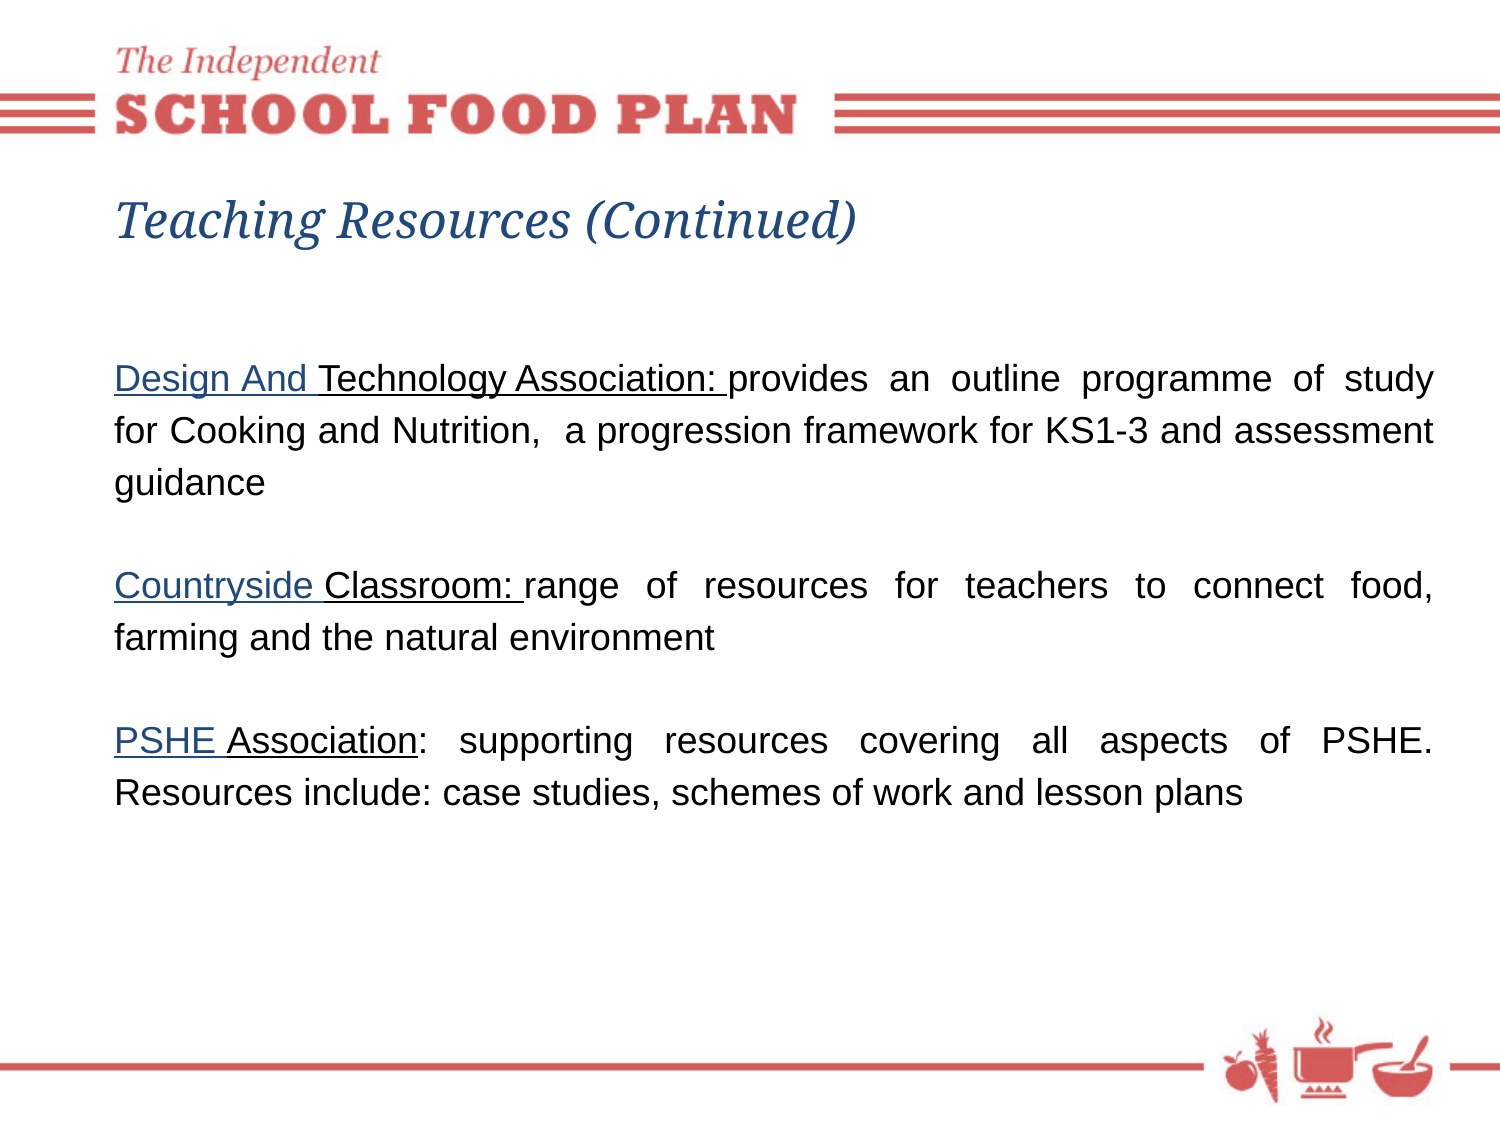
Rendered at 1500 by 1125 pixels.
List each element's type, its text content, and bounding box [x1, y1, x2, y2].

picture [0, 1012, 99, 1125]
picture [0, 0, 1500, 150]
text_box Design And Technology Association: provides an outline programme of study for Cooking and Nutrition, a progression framework for KS1-3 and assessment guidance Countryside Classroom: range of resources for teachers to connect food, farming and the natural environment PSHE Association: supporting resources covering all aspects of PSHE. Resources include: case studies, schemes of work and lesson plans [99, 295, 1450, 1125]
picture [1450, 1012, 1500, 1125]
title Teaching Resources (Continued) [99, 181, 1450, 295]
